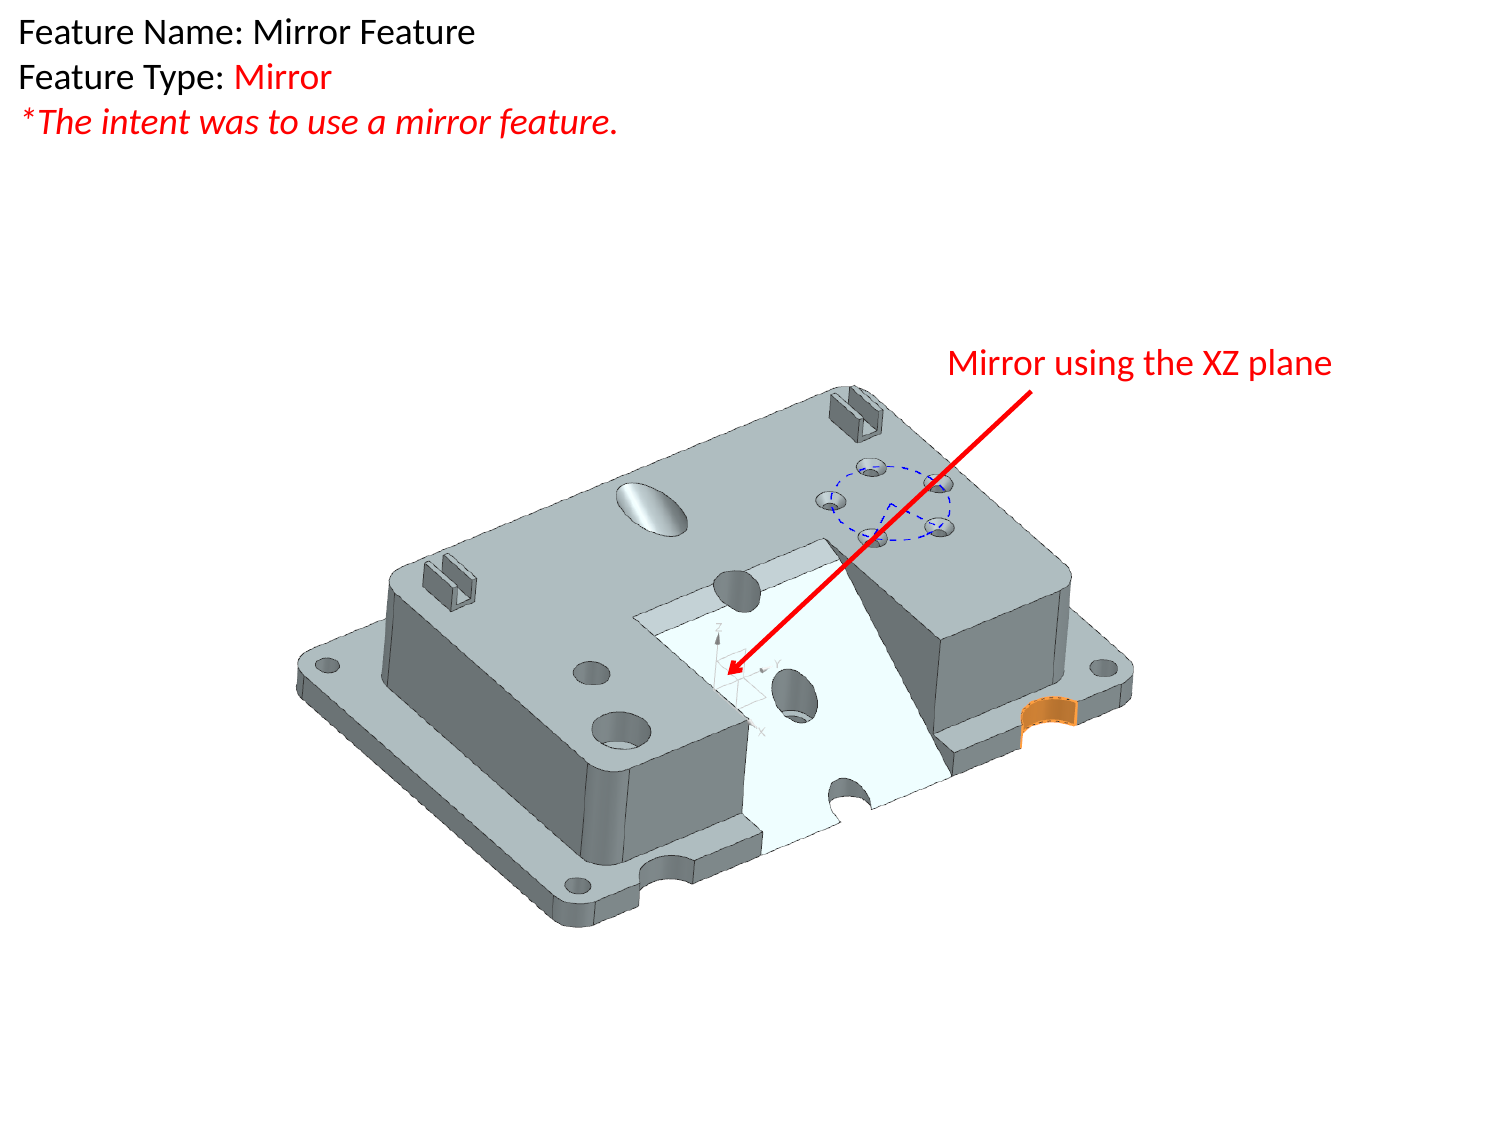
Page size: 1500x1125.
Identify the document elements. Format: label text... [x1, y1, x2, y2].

text_box Mirror using the XZ plane [932, 330, 1348, 391]
text_box Feature Name: Mirror Feature Feature Type: Mirror *The intent was to use a mirror feature. [3, 0, 635, 150]
picture [289, 370, 1141, 943]
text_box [727, 391, 1032, 675]
